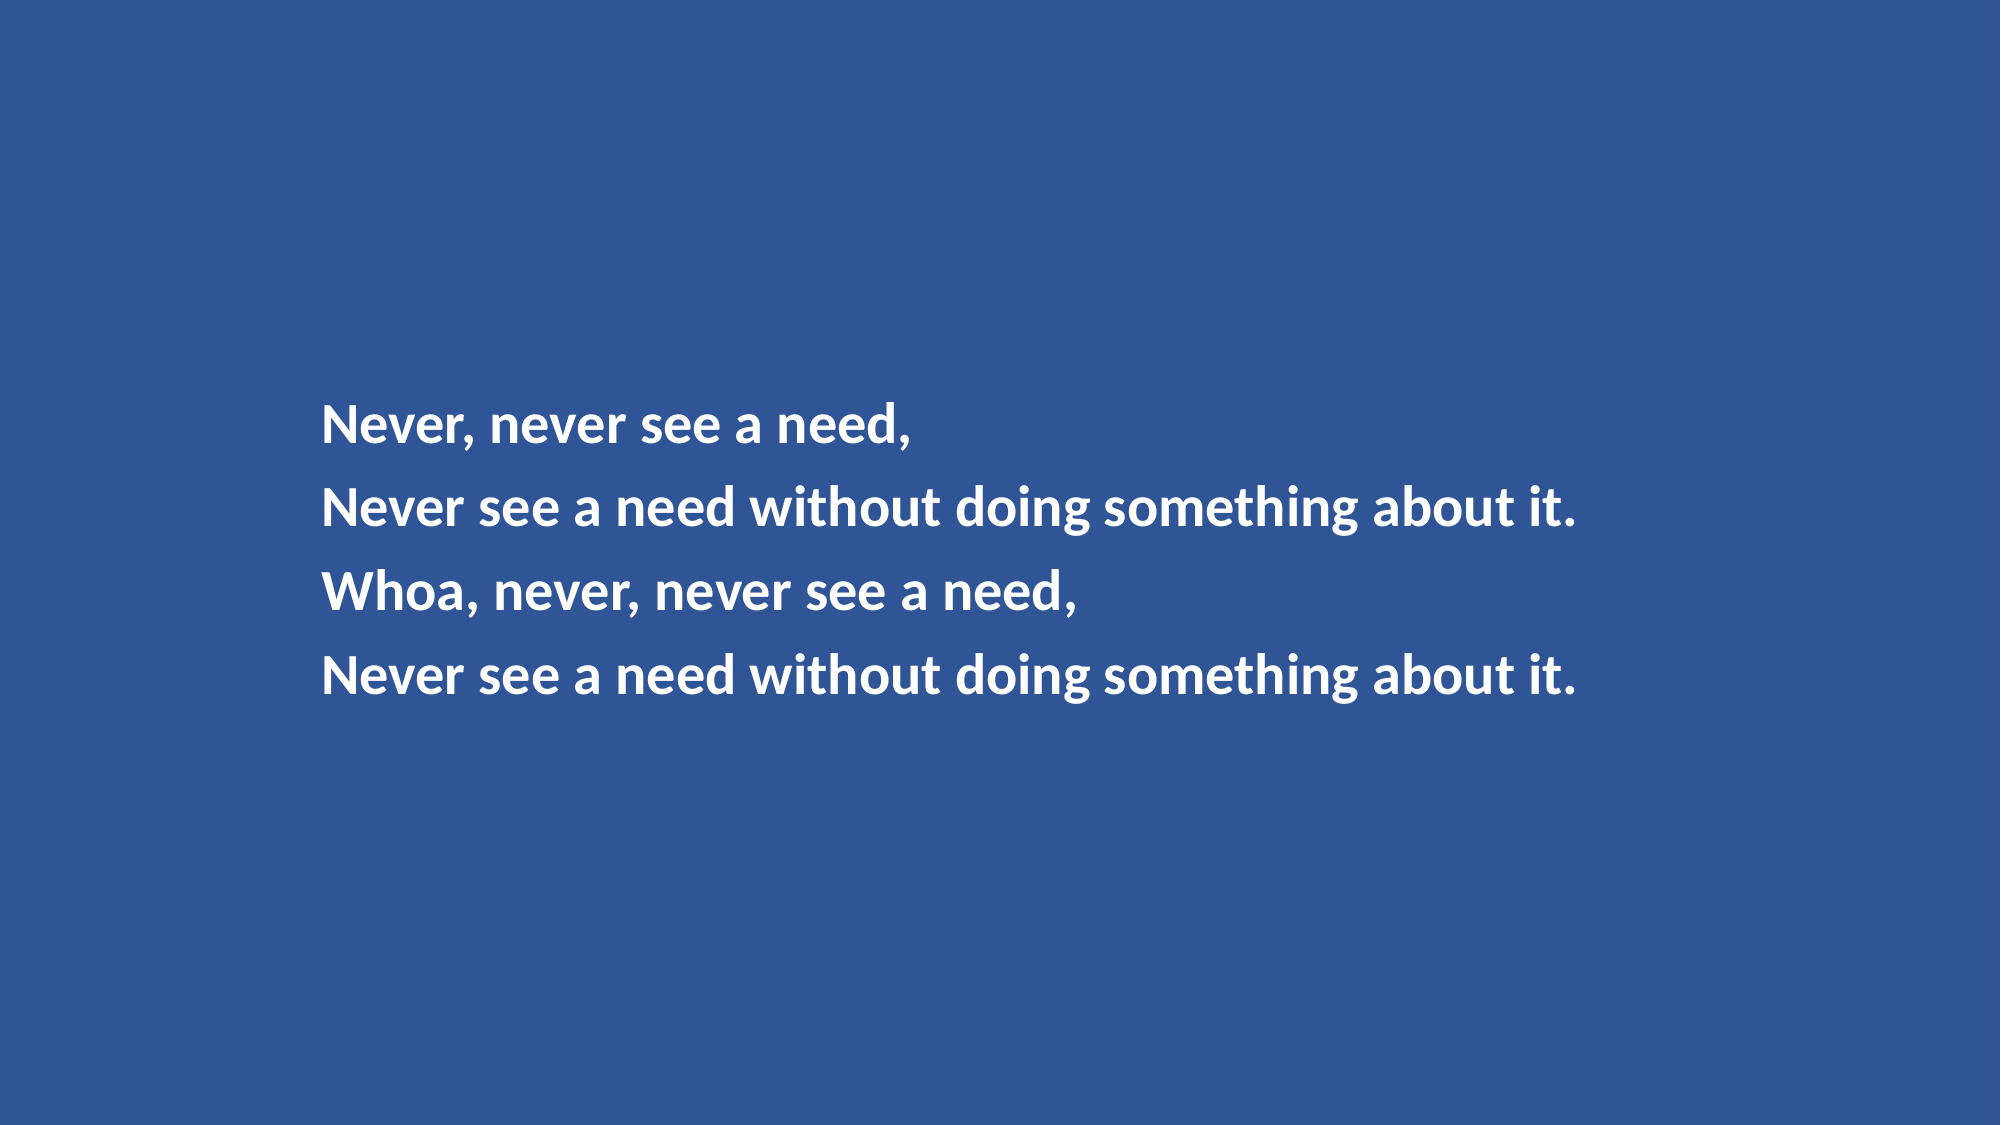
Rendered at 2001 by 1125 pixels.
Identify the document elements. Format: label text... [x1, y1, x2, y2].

list Never, never see a need, Never see a need without doing something about it. Whoa, never, never see a need, Never see a need without doing something about it. [306, 385, 1694, 740]
